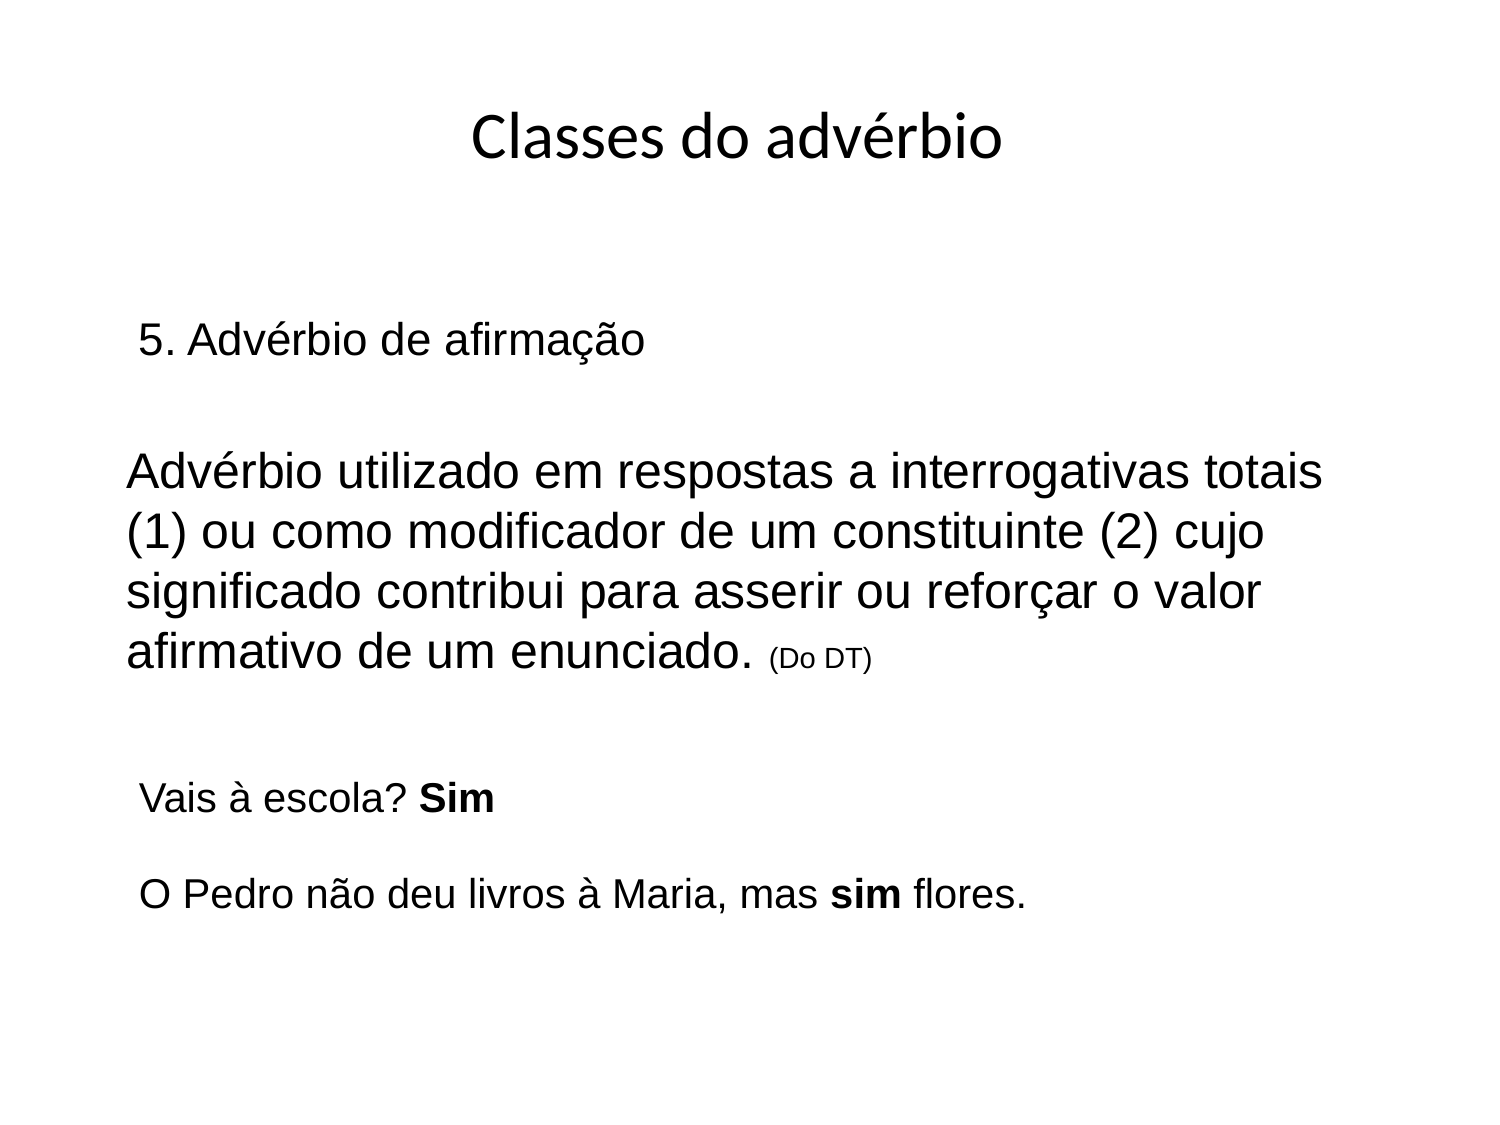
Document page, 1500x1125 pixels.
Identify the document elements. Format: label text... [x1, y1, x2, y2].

text_box Advérbio utilizado em respostas a interrogativas totais (1) ou como modificador de um constituinte (2) cujo significado contribui para asserir ou reforçar o valor afirmativo de um enunciado. (Do DT) [112, 430, 1376, 686]
text_box Classes do advérbio [395, 84, 1081, 180]
text_box O Pedro não deu livros à Maria, mas sim flores. [123, 859, 1388, 925]
text_box Vais à escola? Sim [123, 763, 1388, 829]
text_box 5. Advérbio de afirmação [123, 302, 809, 373]
